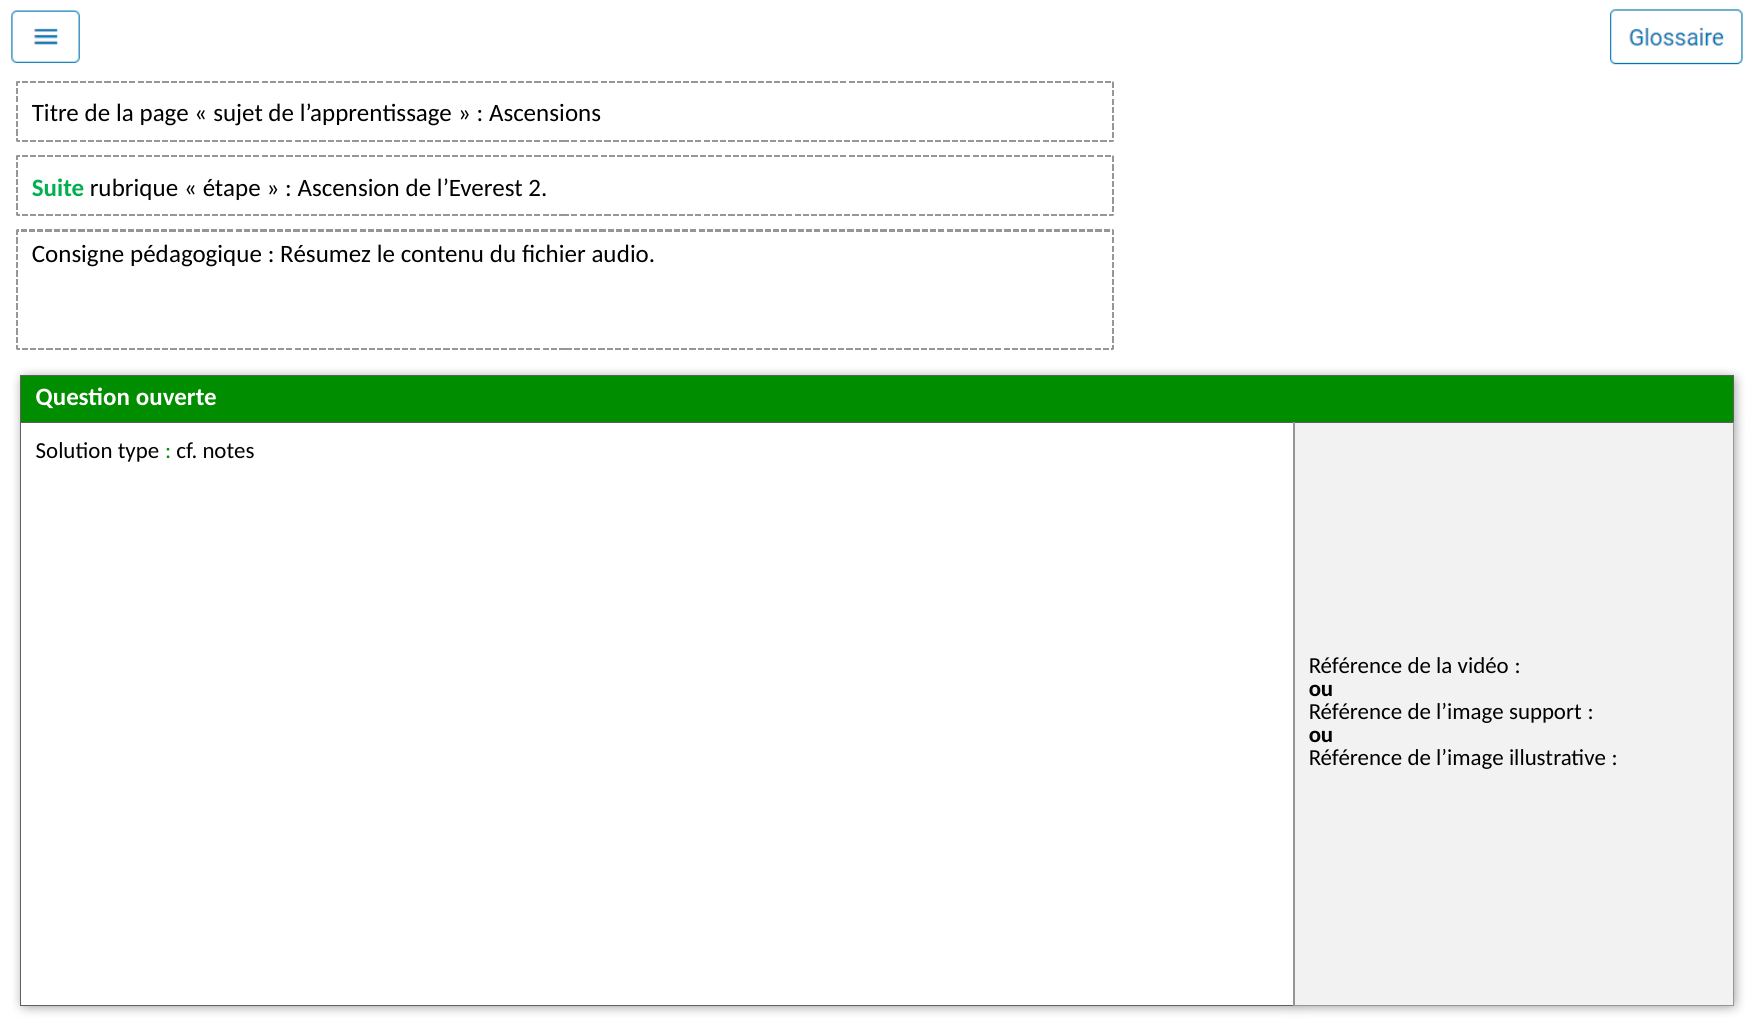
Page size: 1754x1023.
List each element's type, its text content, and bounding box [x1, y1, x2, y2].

picture [0, 0, 97, 70]
text_box Titre de la page « sujet de l’apprentissage » : Ascensions [17, 82, 1114, 142]
table_header Question ouverte [21, 376, 1733, 422]
text_box Suite rubrique « étape » : Ascension de l’Everest 2. [17, 156, 1114, 216]
table_cell Référence de la vidéo : ou Référence de l’image support : ou Référence de l’image illustrative : [1295, 423, 1733, 1005]
picture [1595, 0, 1754, 70]
table_cell Solution type : cf. notes [21, 423, 1293, 1005]
text_box Consigne pédagogique : Résumez le contenu du fichier audio. [17, 230, 1114, 349]
